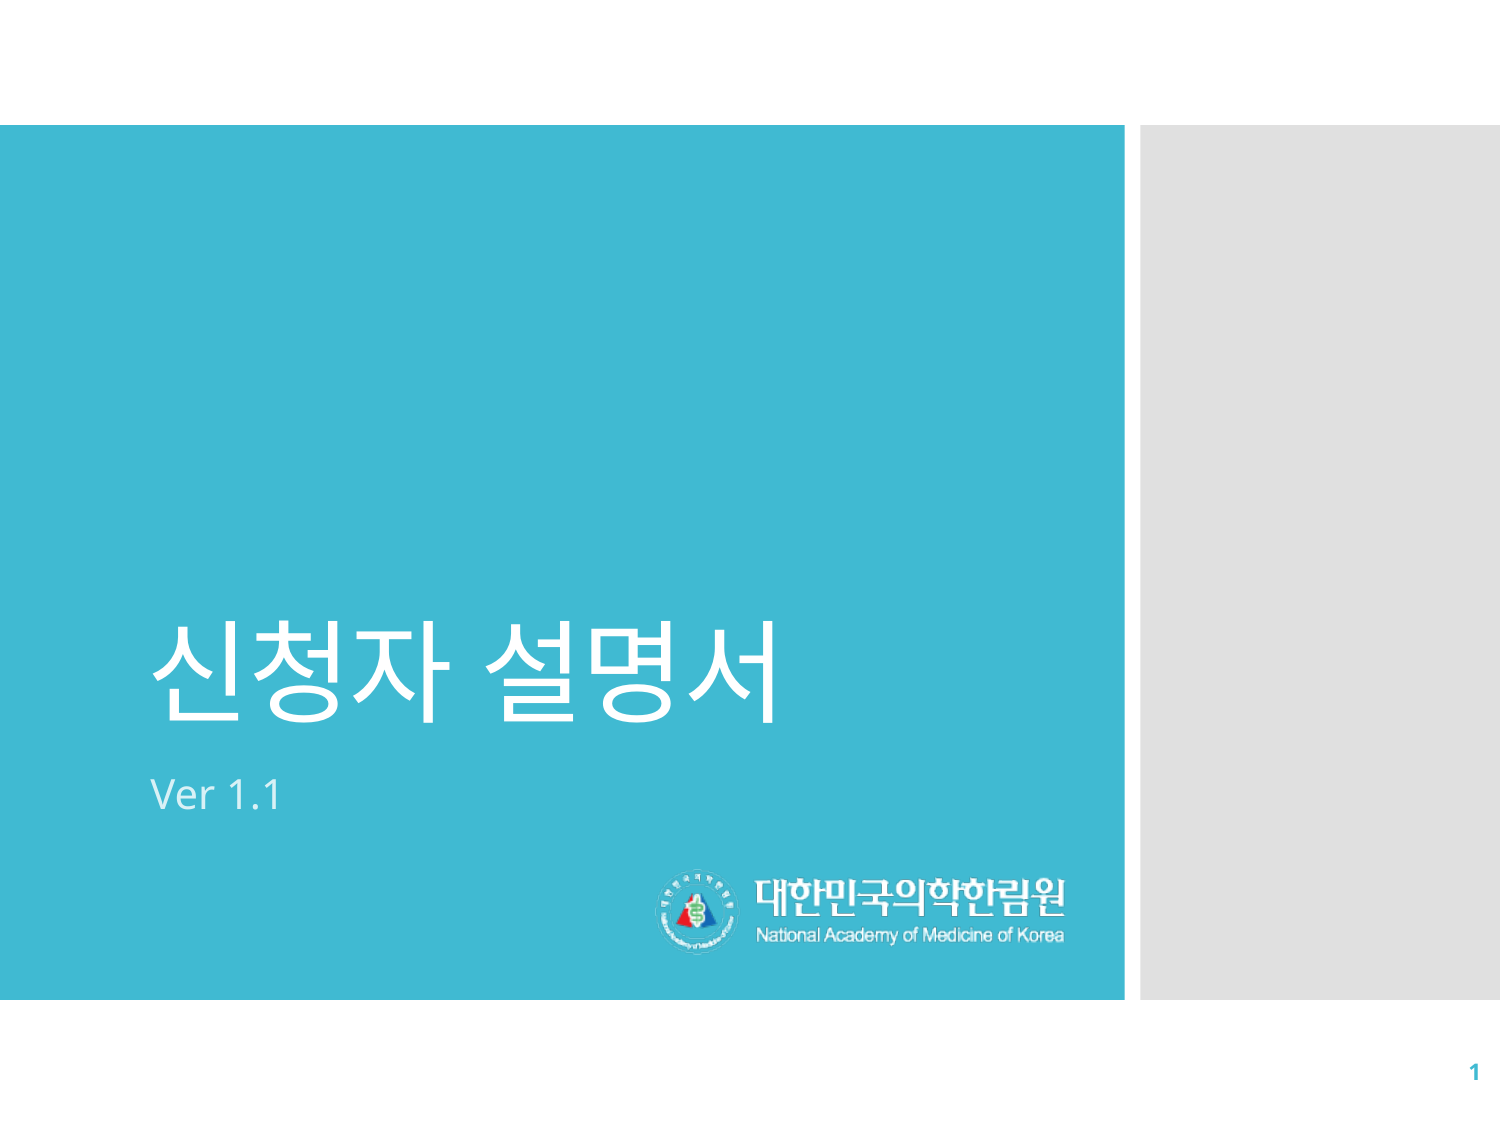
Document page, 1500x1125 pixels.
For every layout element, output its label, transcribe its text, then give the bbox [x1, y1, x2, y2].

picture [655, 869, 1066, 955]
slide_number 1 [1308, 1042, 1497, 1103]
title 신청자 설명서 [131, 213, 1032, 747]
subtitle Ver 1.1 [135, 766, 1036, 917]
